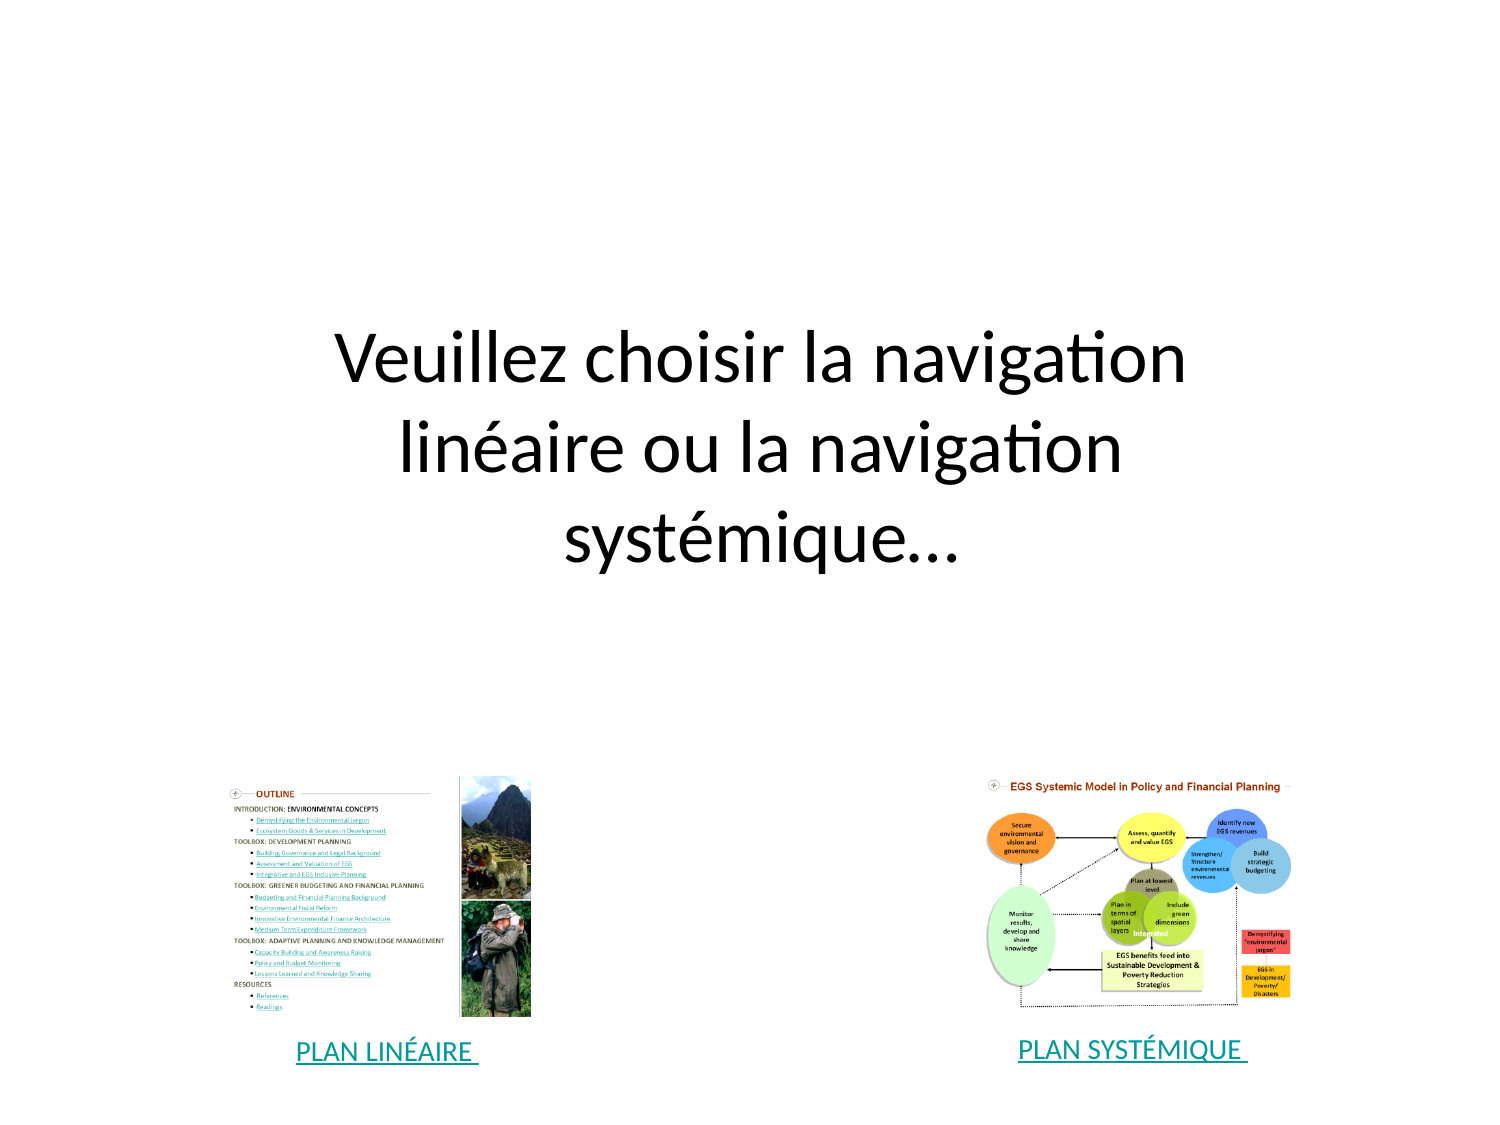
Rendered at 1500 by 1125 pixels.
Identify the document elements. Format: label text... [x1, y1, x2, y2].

text_box Veuillez choisir la navigation linéaire ou la navigation systémique… [235, 134, 1288, 750]
text_box PLAN SYSTÉMIQUE [989, 1021, 1278, 1077]
picture [211, 776, 532, 1017]
picture [971, 771, 1292, 1012]
text_box PLAN LINÉAIRE [236, 1020, 539, 1080]
